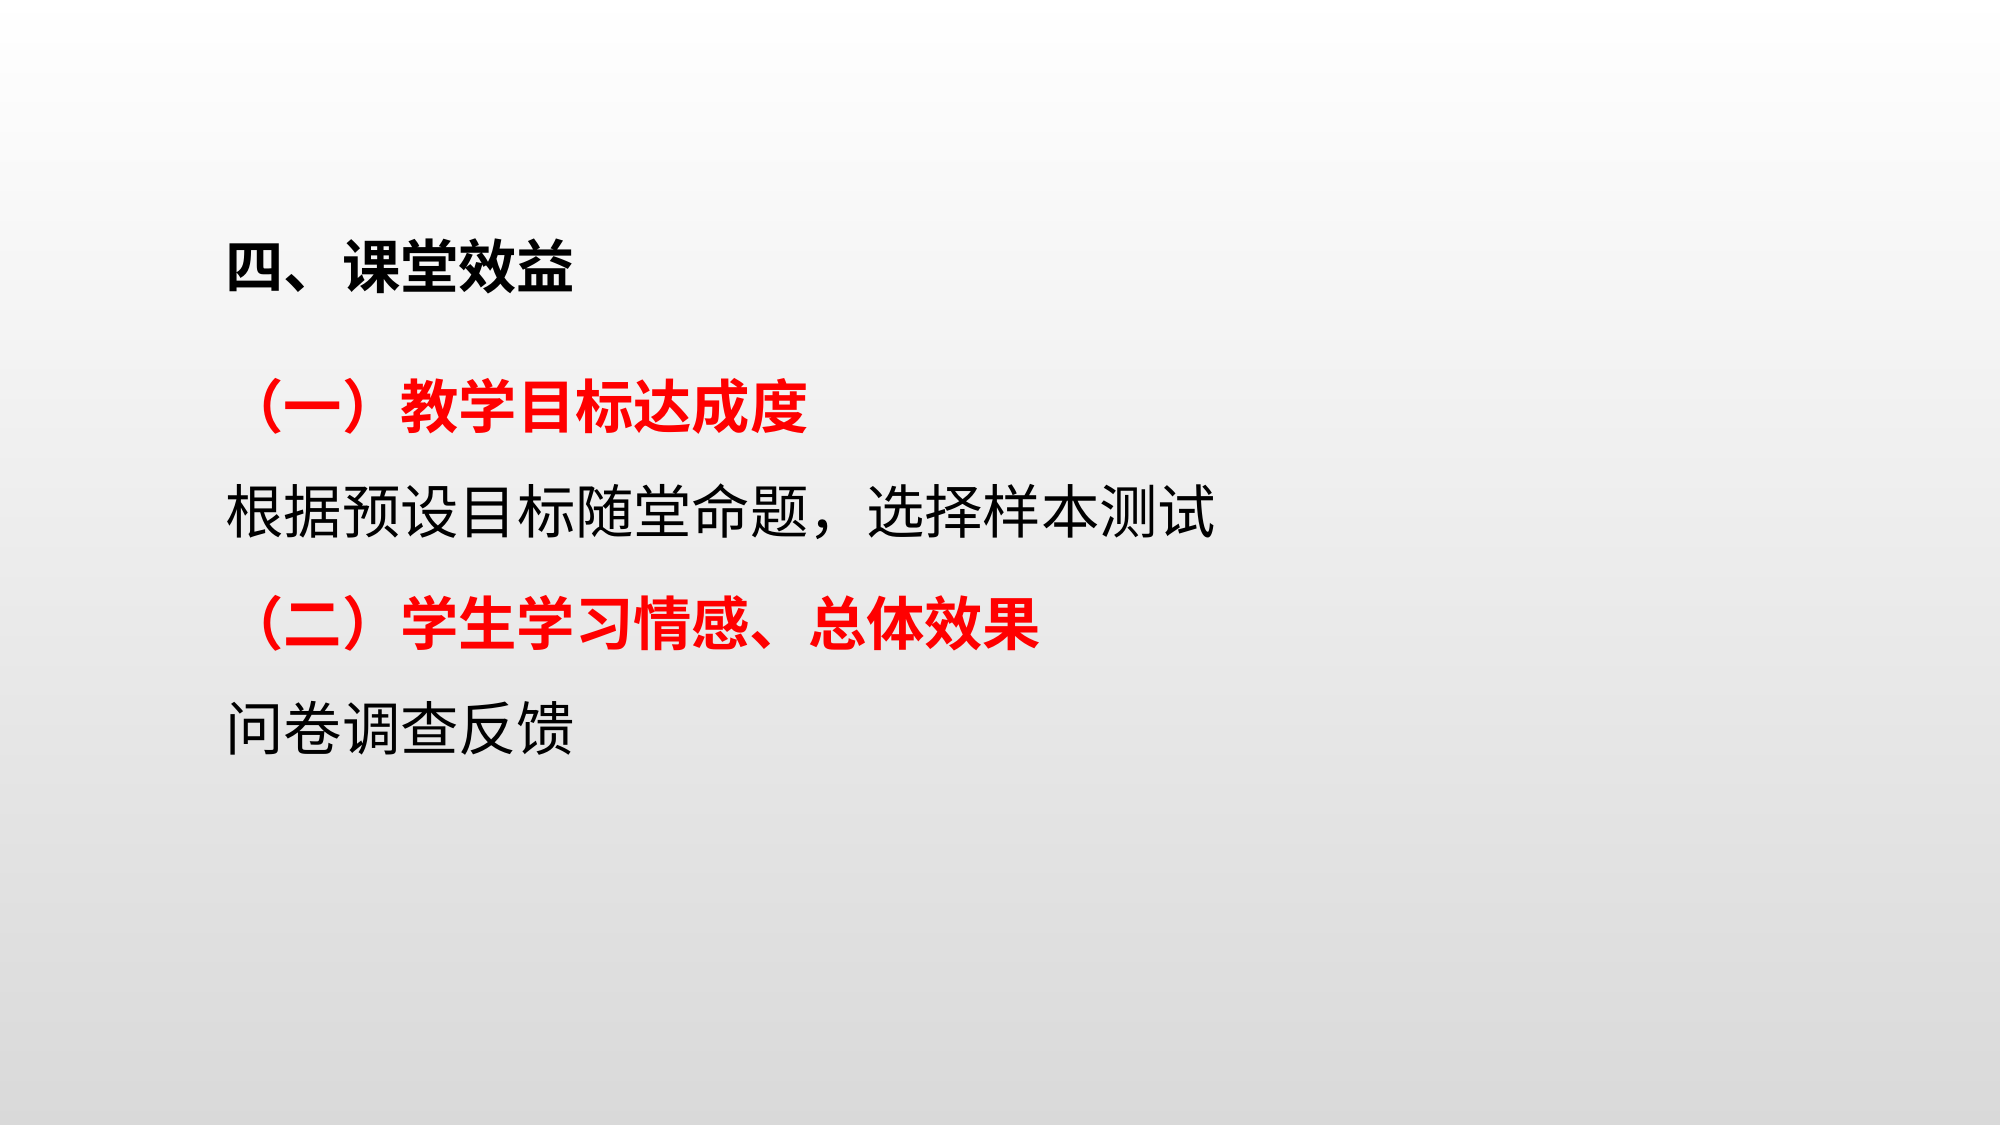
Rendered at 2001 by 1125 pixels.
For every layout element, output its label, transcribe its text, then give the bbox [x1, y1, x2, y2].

text_box 四、课堂效益 [210, 223, 1170, 308]
text_box （二）学生学习情感、总体效果 问卷调查反馈 [210, 544, 1523, 770]
text_box （一）教学目标达成度 根据预设目标随堂命题，选择样本测试 [211, 328, 1634, 553]
